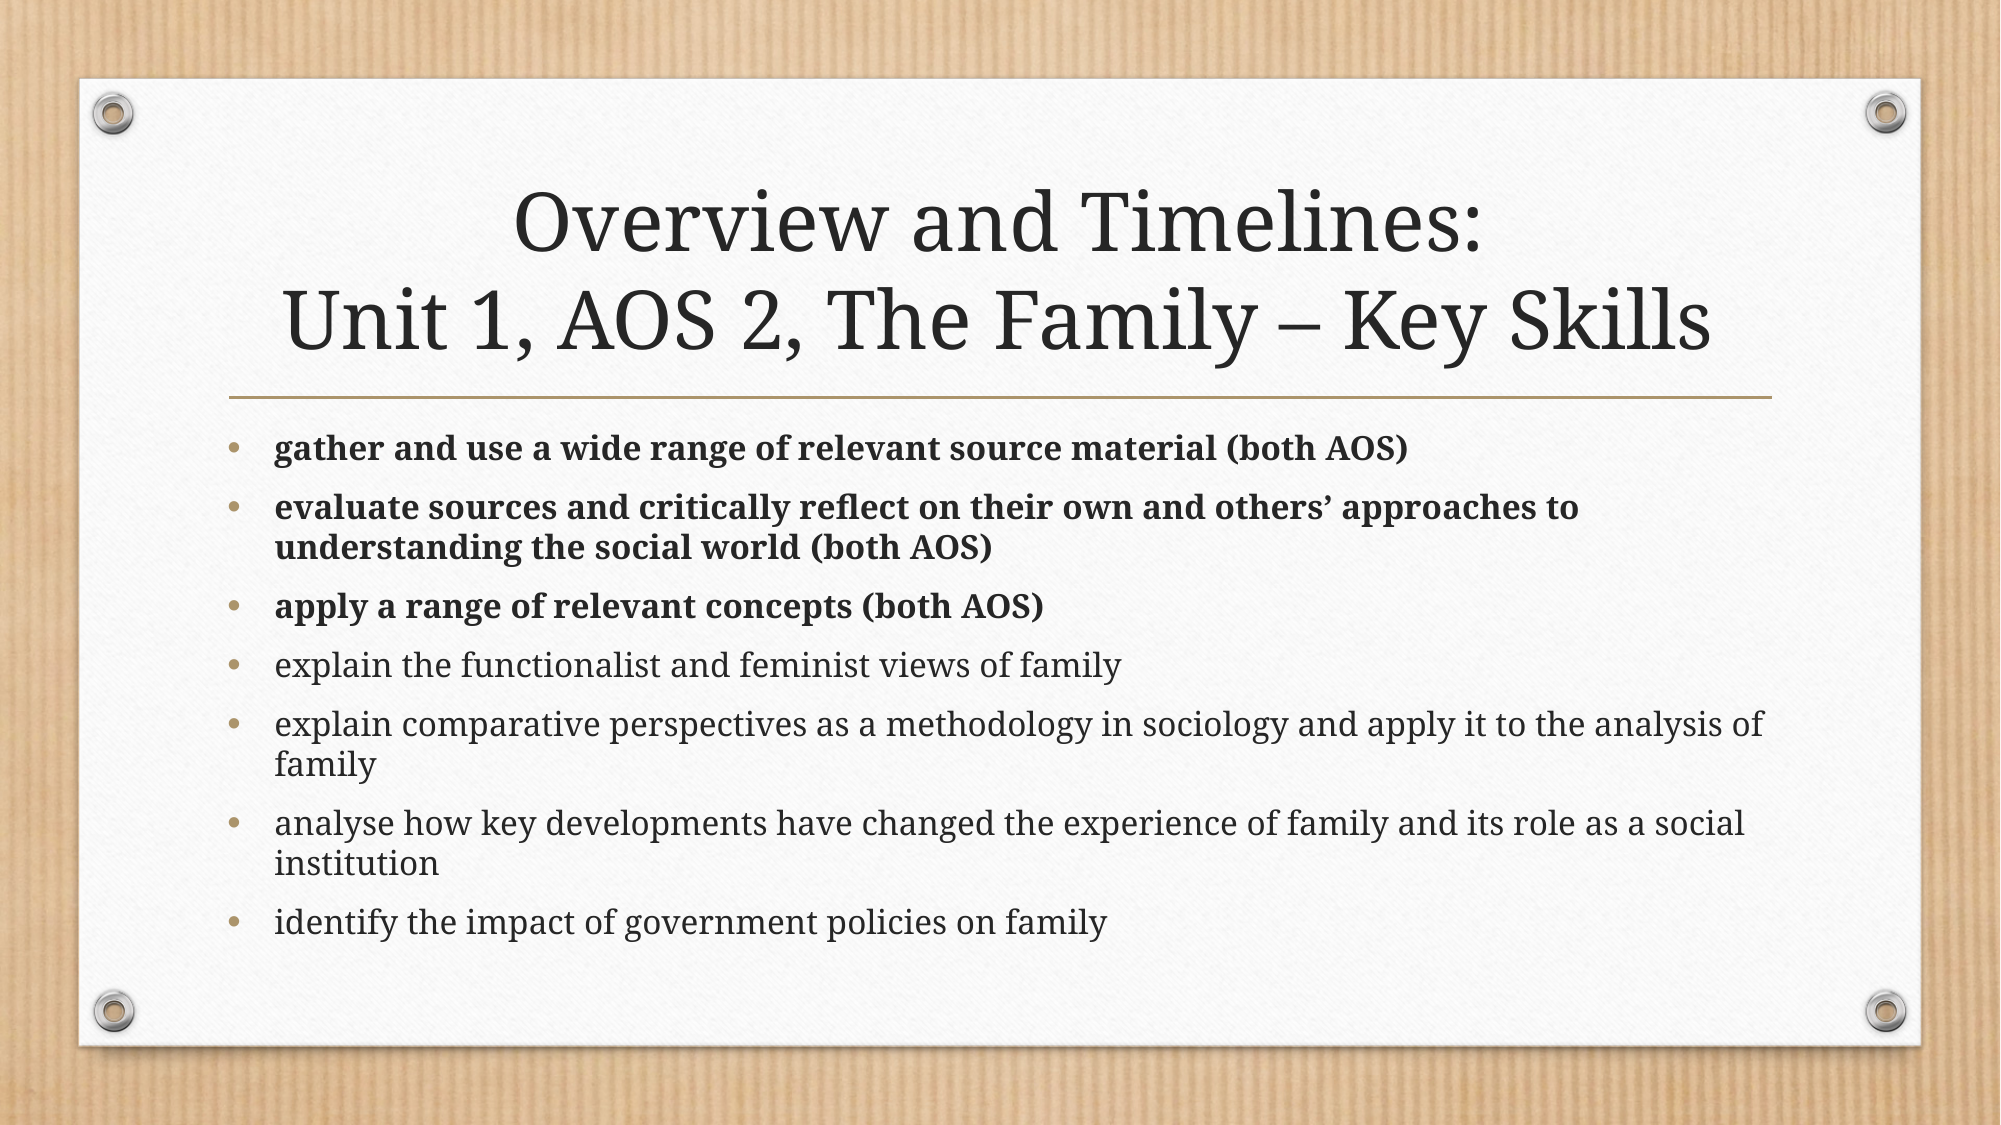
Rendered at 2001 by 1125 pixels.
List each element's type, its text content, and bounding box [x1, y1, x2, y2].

title Overview and Timelines: Unit 1, AOS 2, The Family – Key Skills [212, 161, 1788, 375]
list gather and use a wide range of relevant source material (both AOS) evaluate sources and critically reflect on their own and others’ approaches to understanding the social world (both AOS) apply a range of relevant concepts (both AOS) explain the functionalist and feminist views of family explain comparative perspectives as a methodology in sociology and apply it to the analysis of family analyse how key developments have changed the experience of family and its role as a social institution identify the impact of government policies on family [212, 419, 1788, 964]
picture [0, 0, 2001, 1125]
